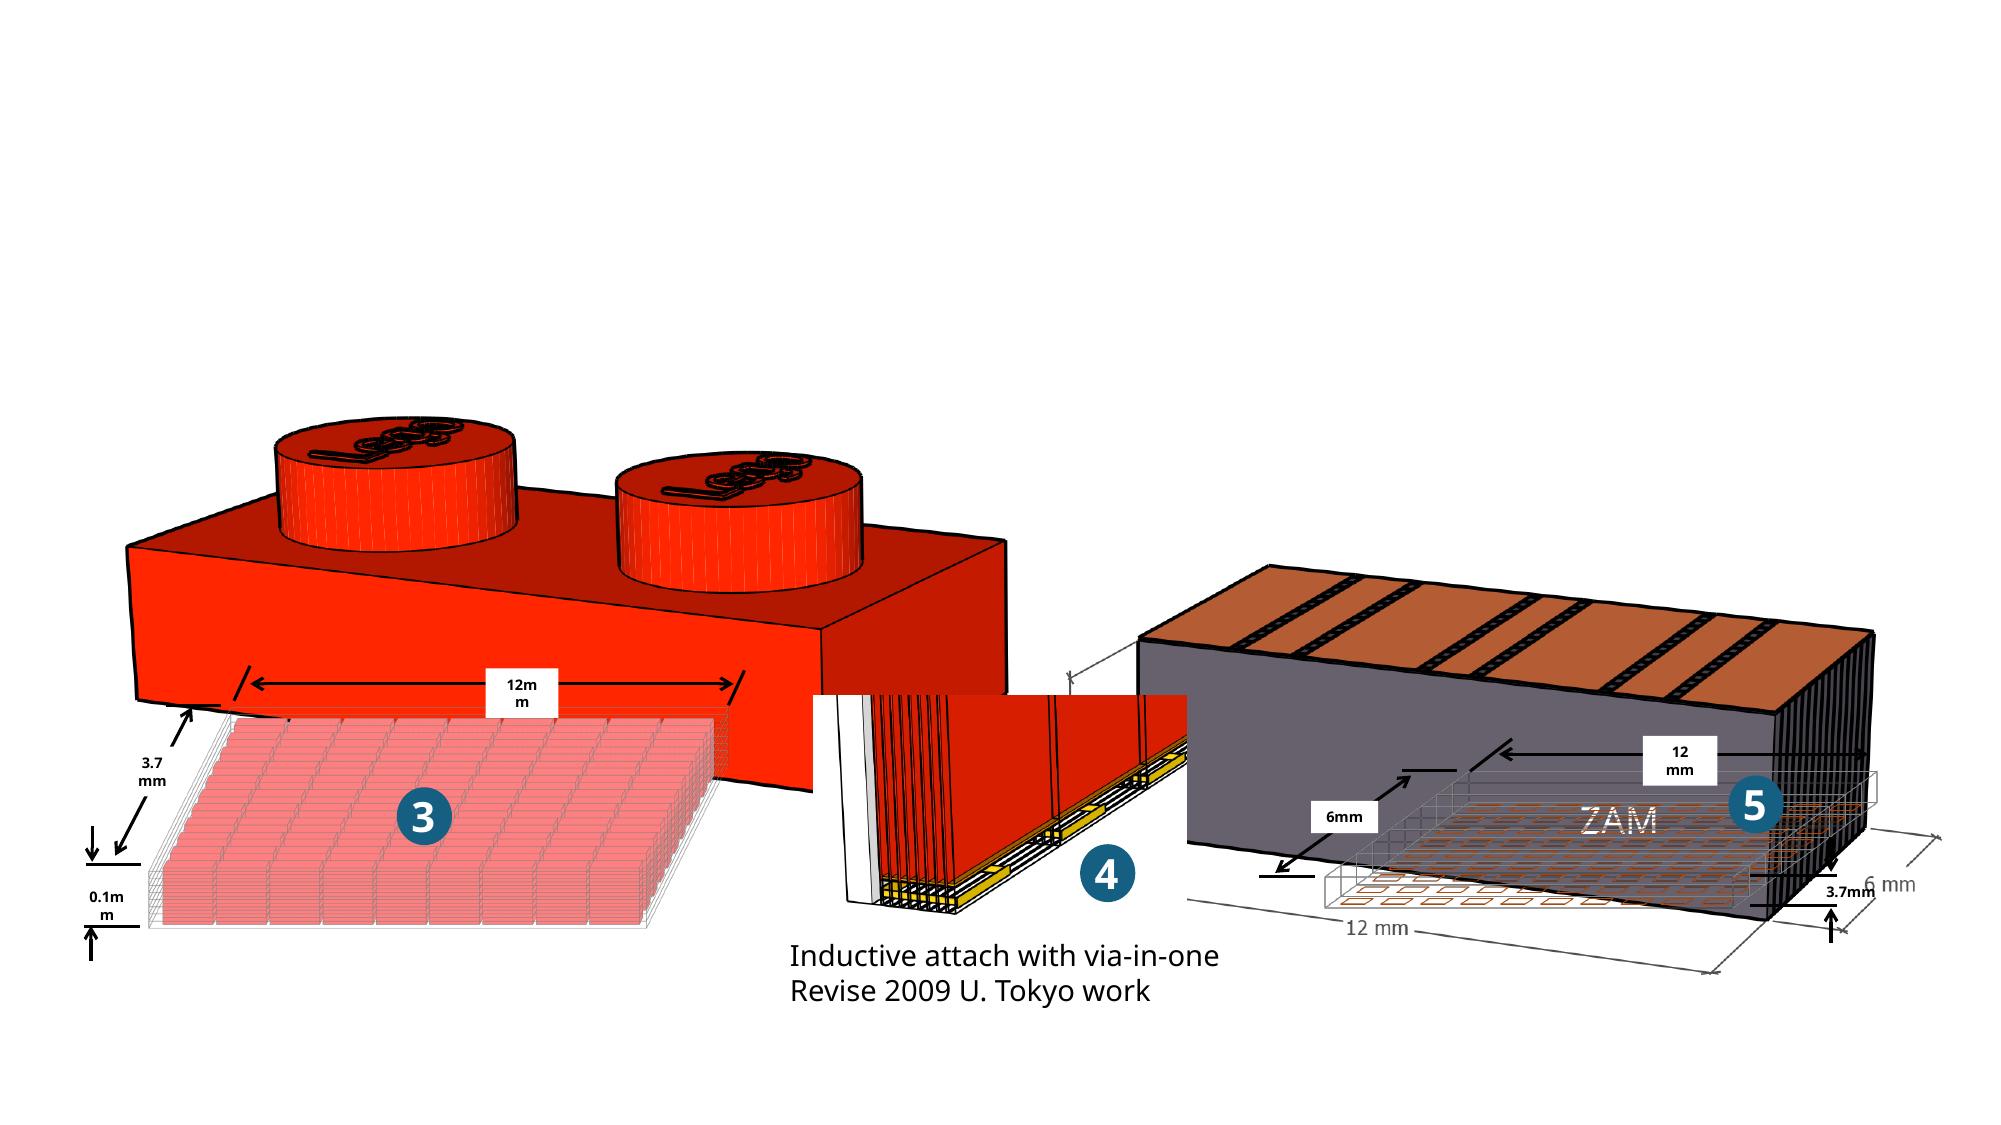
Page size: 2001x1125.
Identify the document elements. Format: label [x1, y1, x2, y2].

text_box [1077, 839, 1137, 907]
text_box [114, 706, 193, 857]
text_box [1274, 775, 1412, 874]
text_box [727, 669, 745, 706]
text_box [1469, 738, 1513, 772]
text_box [233, 665, 251, 702]
text_box [1726, 770, 1785, 838]
picture [0, 186, 2000, 1084]
text_box [394, 782, 453, 850]
